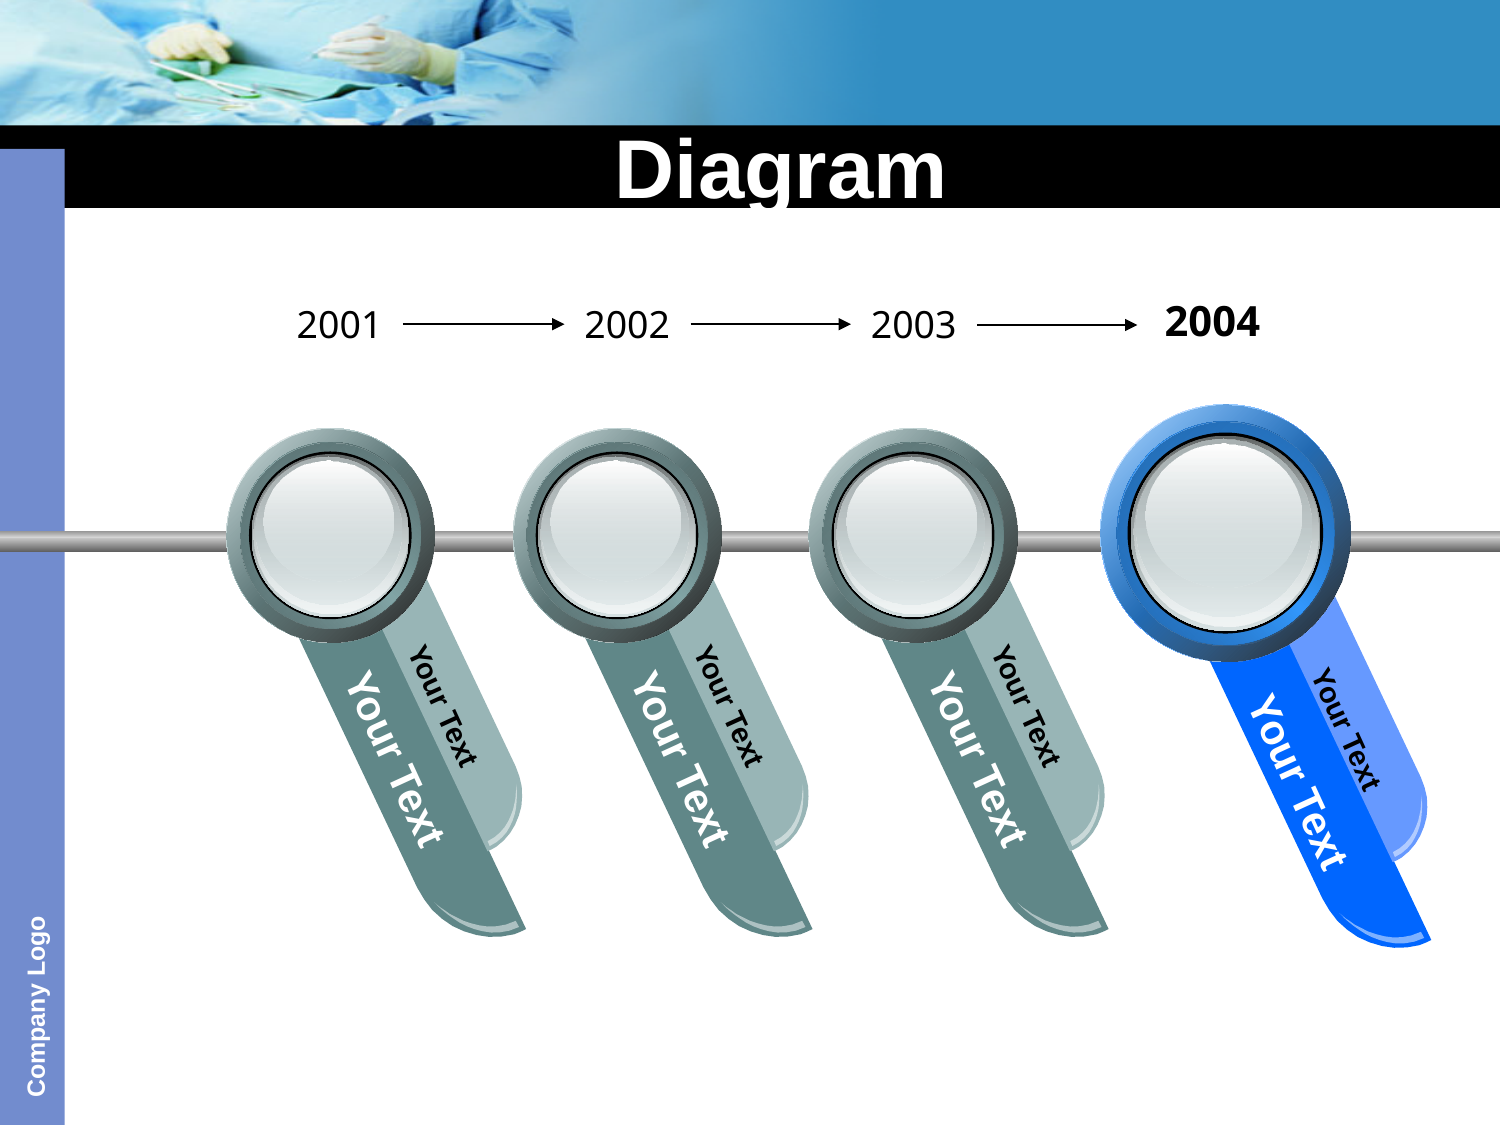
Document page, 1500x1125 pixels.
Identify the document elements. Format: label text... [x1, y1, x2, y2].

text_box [0, 287, 1500, 963]
title Diagram [62, 124, 1500, 206]
picture [0, 0, 1500, 125]
